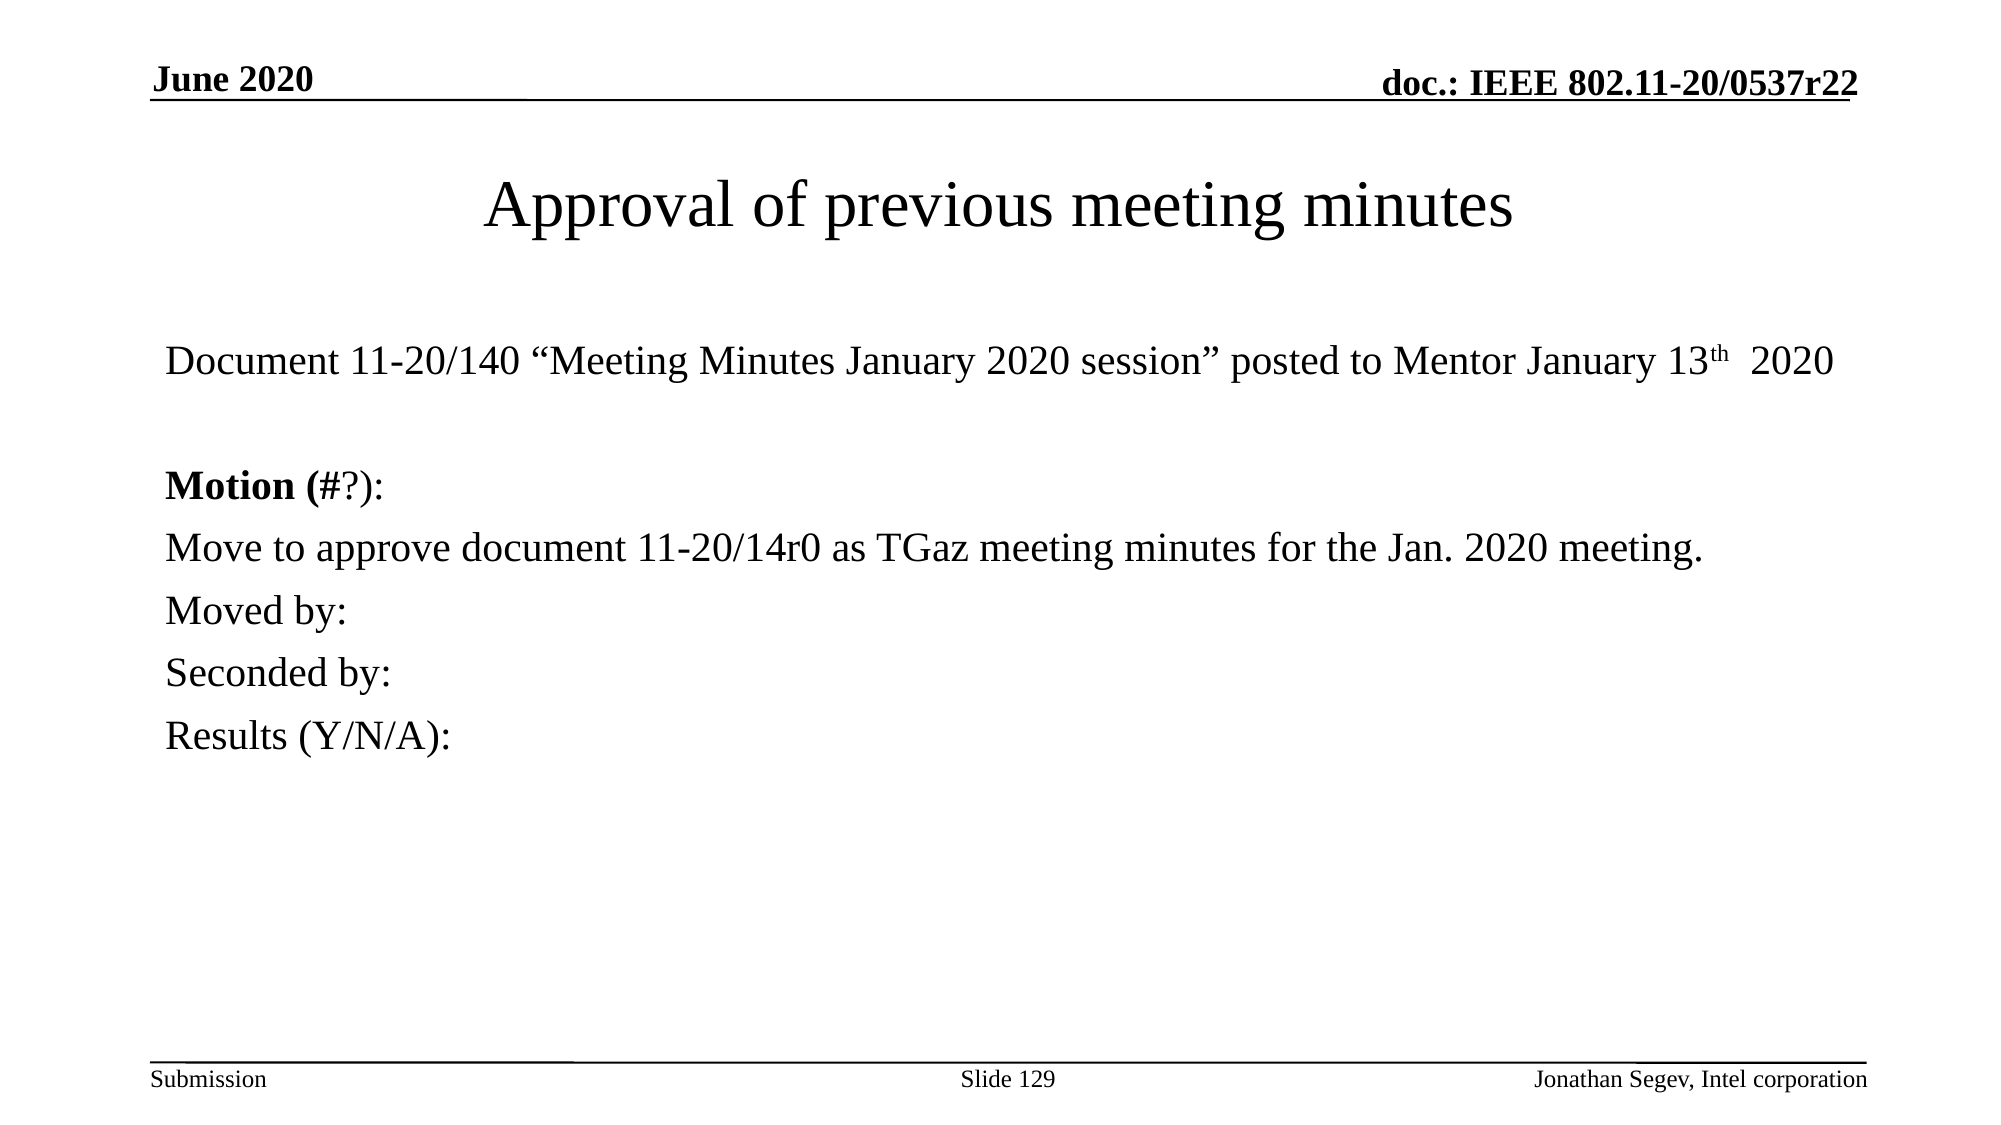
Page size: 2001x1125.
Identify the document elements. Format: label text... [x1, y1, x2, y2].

slide_number Slide 129 [950, 1061, 1067, 1123]
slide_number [152, 54, 563, 100]
list Document 11-20/140 “Meeting Minutes January 2020 session” posted to Mentor January 13th 2020 Motion (#?): Move to approve document 11-20/14r0 as TGaz meeting minutes for the Jan. 2020 meeting. Moved by: Seconded by: Results (Y/N/A): [149, 324, 1850, 1000]
title Approval of previous meeting minutes [149, 112, 1850, 288]
footer Jonathan Segev, Intel corporation [1171, 1061, 1869, 1093]
